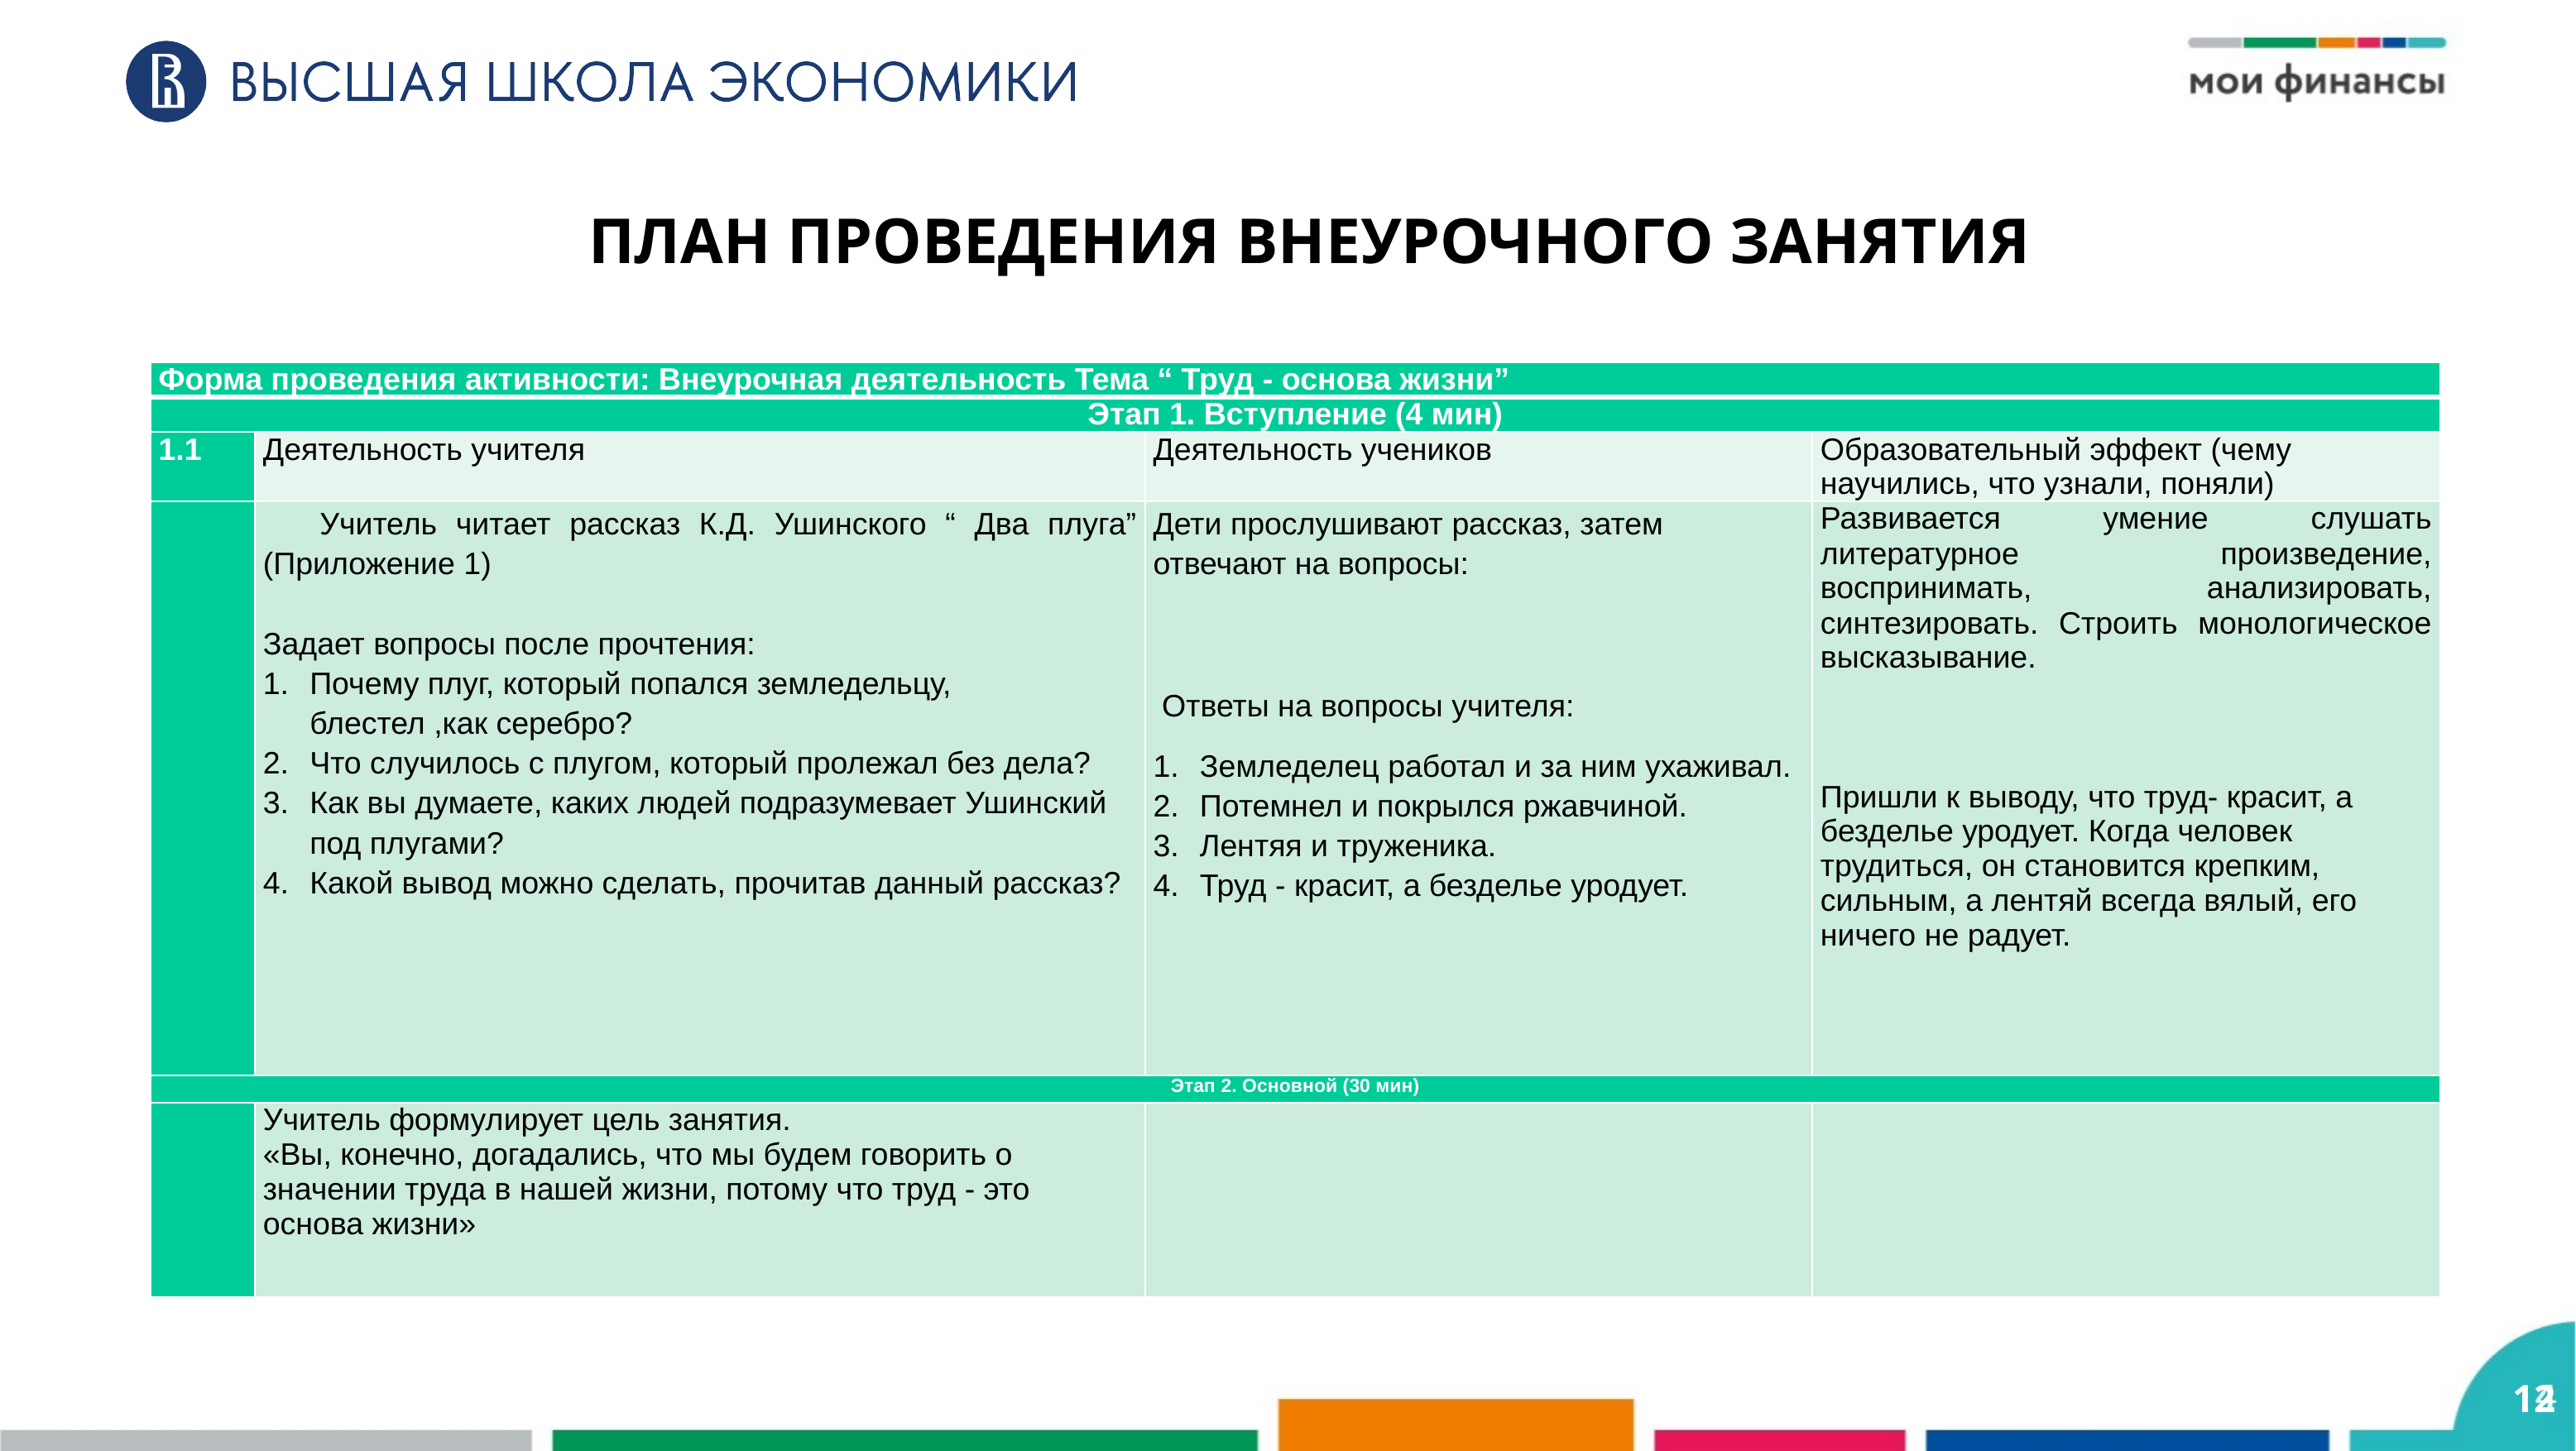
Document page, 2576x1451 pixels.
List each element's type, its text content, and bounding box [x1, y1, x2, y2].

table_cell Дети прослушивают рассказ, затем отвечают на вопросы: Ответы на вопросы учителя: Земледелец работал и за ним ухаживал. Потемнел и покрылся ржавчиной. Лентяя и труженика. Труд - красит, а безделье уродует. [1146, 502, 1811, 1075]
table_cell [1146, 1104, 1811, 1296]
table_cell 1.1 [151, 433, 254, 500]
table_cell Развивается умение слушать литературное произведение, воспринимать, анализировать, синтезировать. Строить монологическое высказывание. Пришли к выводу, что труд- красит, а безделье уродует. Когда человек трудиться, он становится крепким, сильным, а лентяй всегда вялый, его ничего не радует. [1813, 502, 2439, 1075]
table_cell Учитель формулирует цель занятия. «Вы, конечно, догадались, что мы будем говорить о значении труда в нашей жизни, потому что труд - это основа жизни» [256, 1104, 1144, 1296]
table_cell Деятельность учеников [1146, 433, 1811, 500]
table_header Форма проведения активности: Внеурочная деятельность Тема “ Труд - основа жизни” [151, 363, 2439, 395]
table_cell [151, 1104, 254, 1296]
table_cell Учитель читает рассказ К.Д. Ушинского “ Два плуга” (Приложение 1) Задает вопросы после прочтения: Почему плуг, который попался земледельцу, блестел ,как серебро? Что случилось с плугом, который пролежал без дела? Как вы думаете, каких людей подразумевает Ушинский под плугами? Какой вывод можно сделать, прочитав данный рассказ? [256, 502, 1144, 1075]
slide_number 12 [2470, 1365, 2576, 1430]
table_cell Этап 2. Основной (30 мин) [151, 1076, 2439, 1102]
table_cell [1813, 1104, 2439, 1296]
table_cell Деятельность учителя [256, 433, 1144, 500]
table_cell [151, 502, 254, 1075]
picture [0, 0, 2576, 1451]
table_cell Этап 1. Вступление (4 мин) [151, 400, 2439, 431]
text_box ПЛАН ПРОВЕДЕНИЯ ВНЕУРОЧНОГО ЗАНЯТИЯ [44, 192, 2576, 361]
table_cell Образовательный эффект (чему научились, что узнали, поняли) [1813, 433, 2439, 500]
